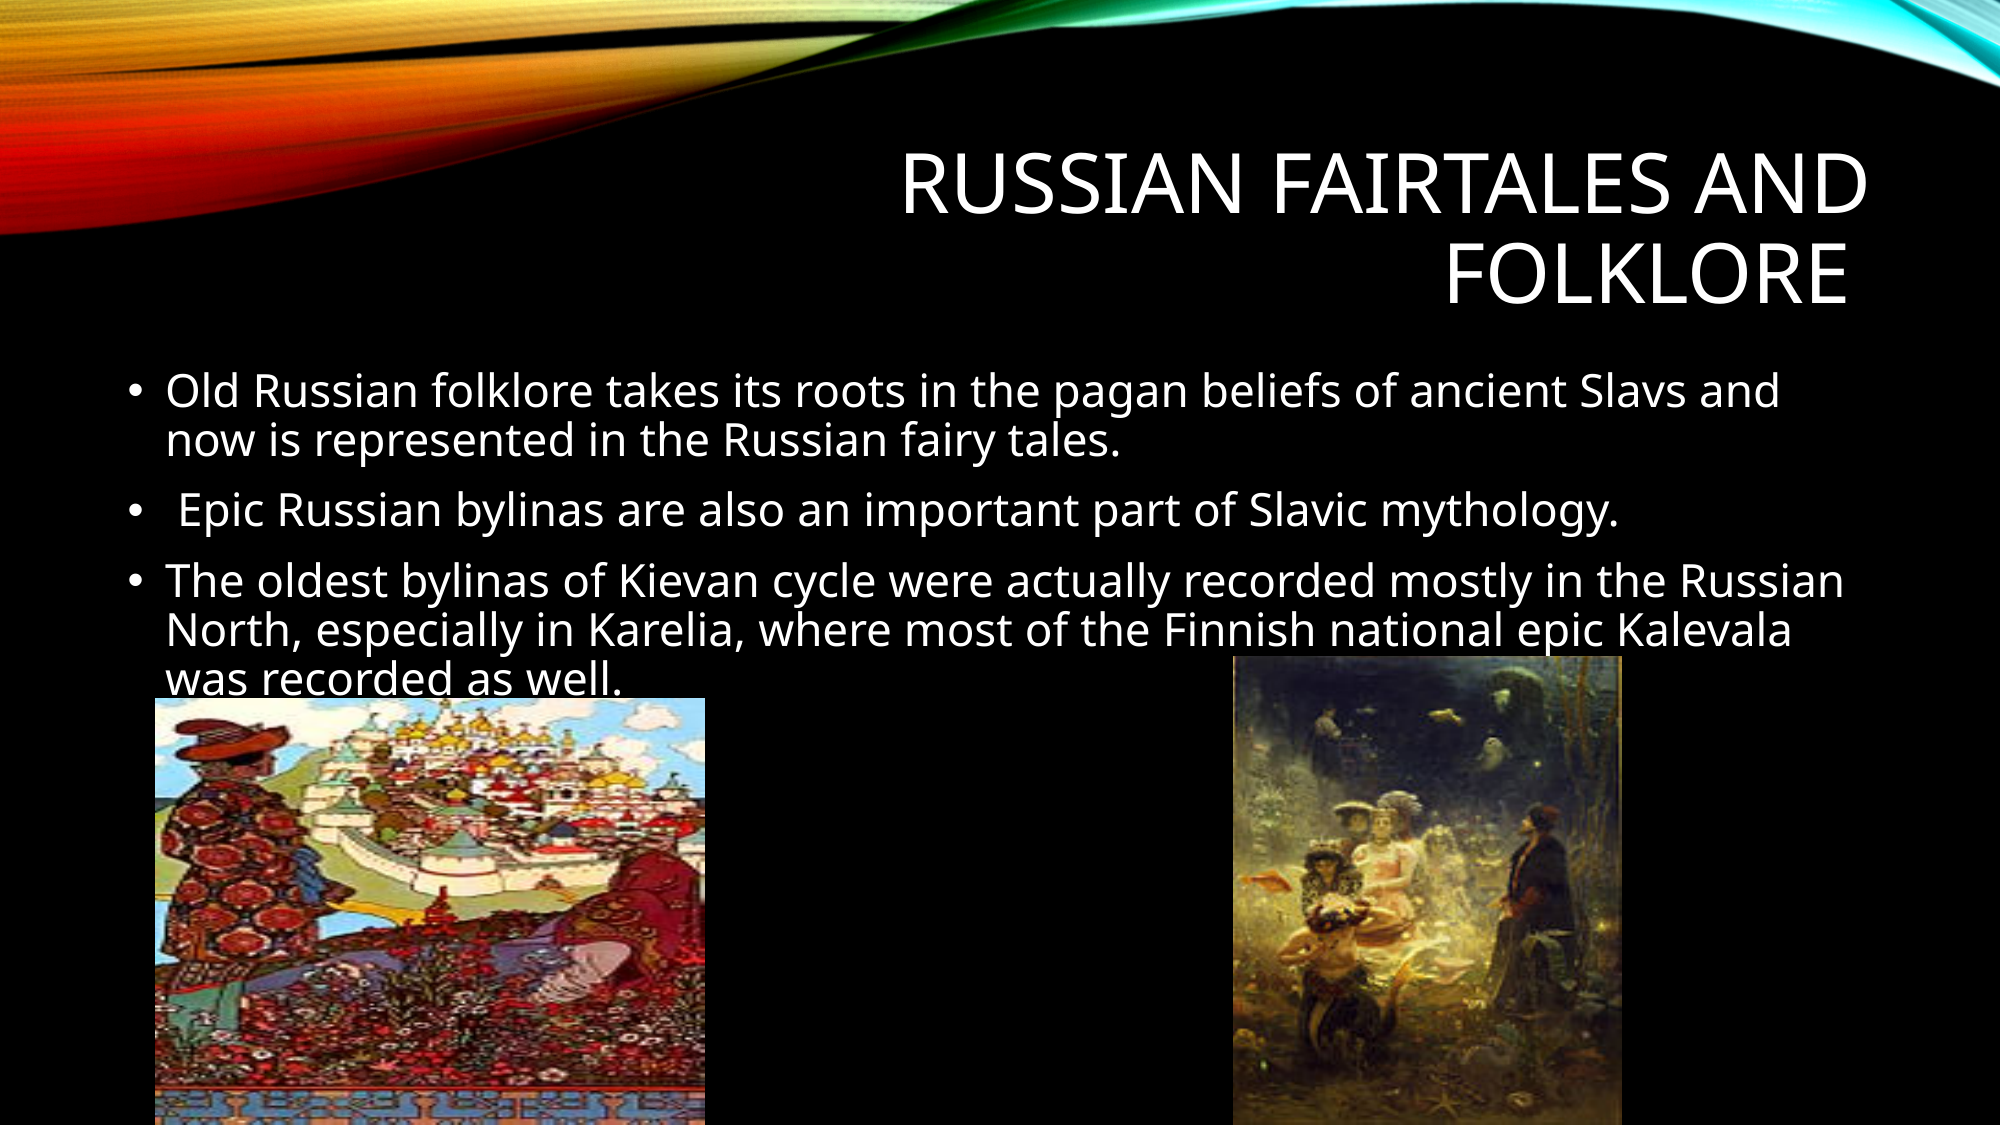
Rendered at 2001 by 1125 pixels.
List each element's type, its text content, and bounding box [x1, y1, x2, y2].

picture [1233, 656, 1622, 1125]
picture [154, 697, 705, 1125]
picture [0, 0, 2000, 237]
title Russian fairtales and folklore [474, 125, 1888, 338]
list Old Russian folklore takes its roots in the pagan beliefs of ancient Slavs and now is represented in the Russian fairy tales. Epic Russian bylinas are also an important part of Slavic mythology. The oldest bylinas of Kievan cycle were actually recorded mostly in the Russian North, especially in Karelia, where most of the Finnish national epic Kalevala was recorded as well. [112, 360, 1888, 1021]
